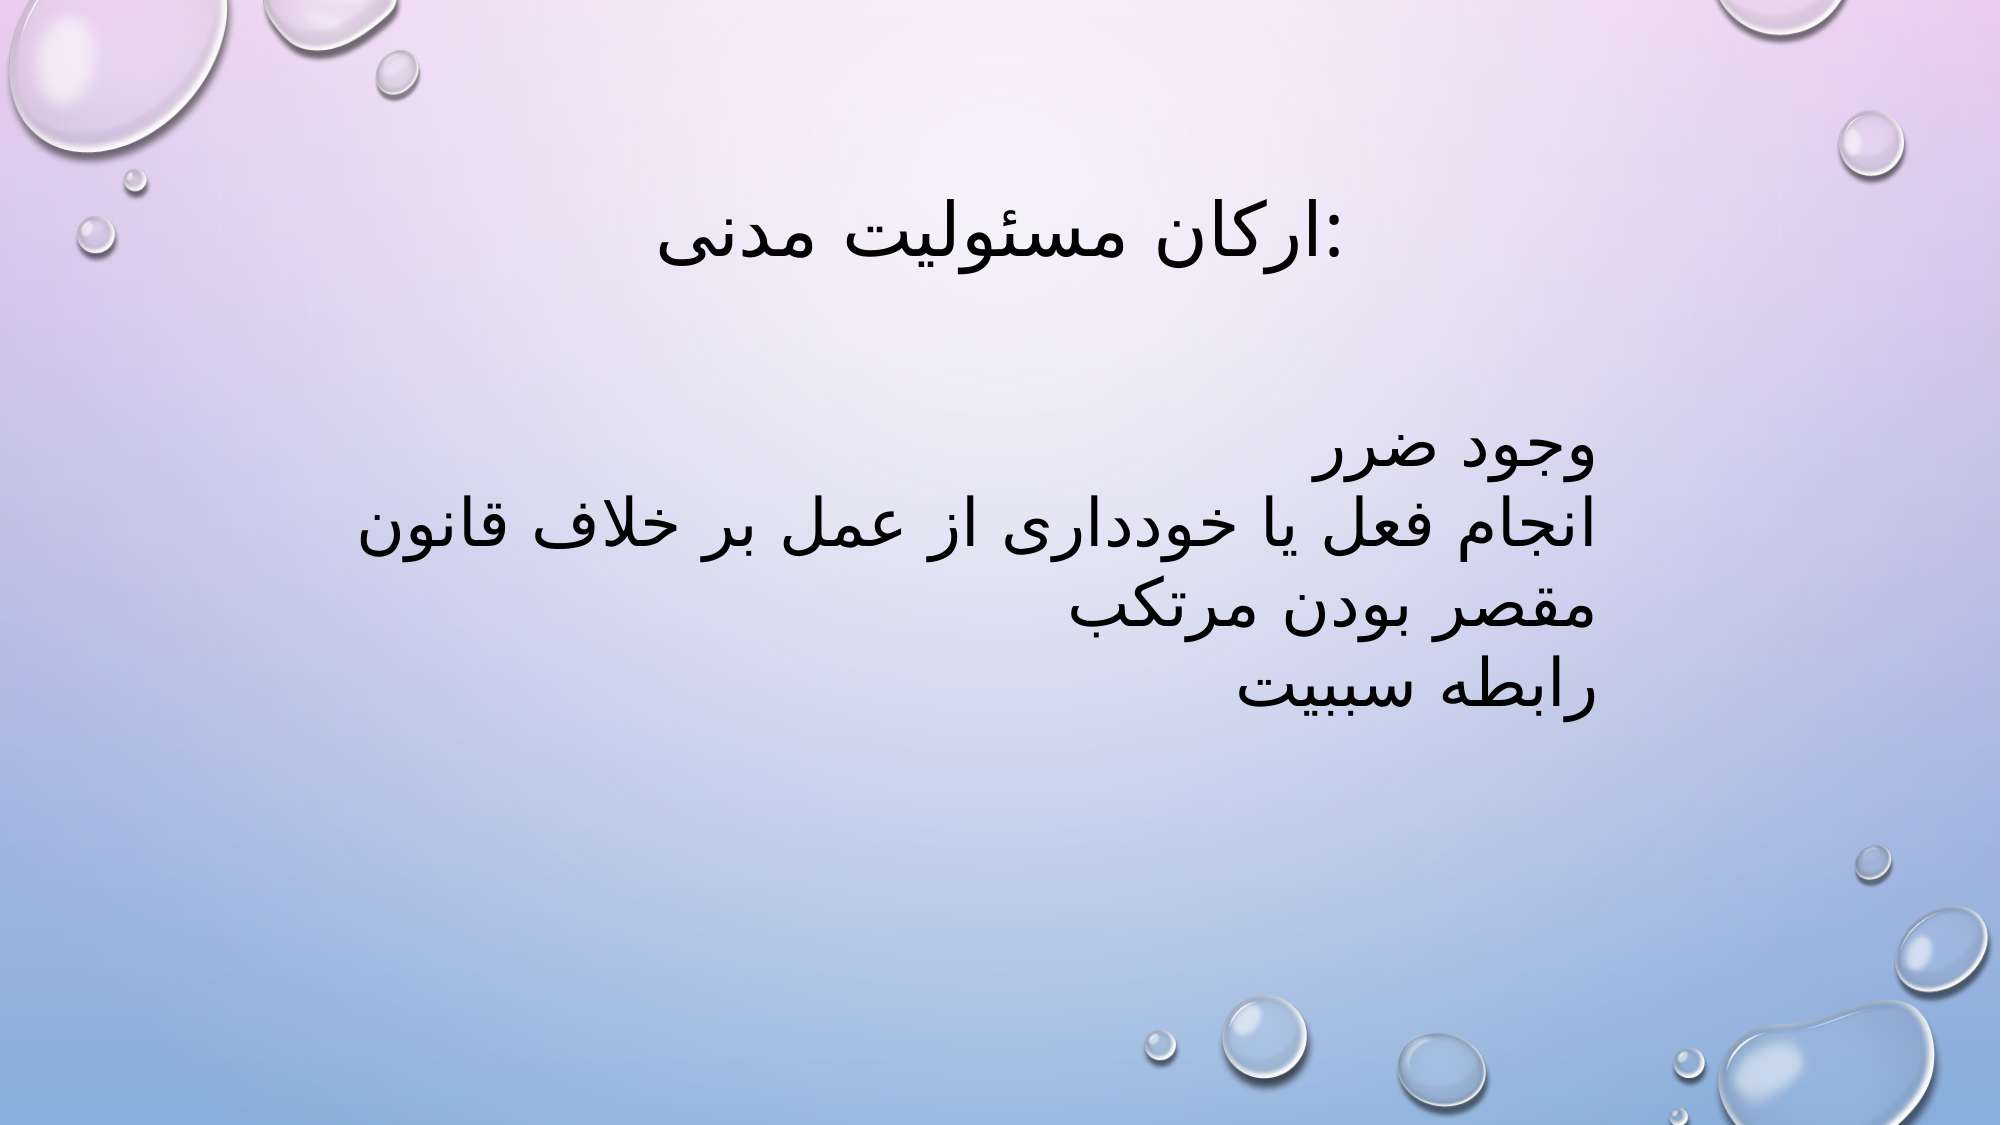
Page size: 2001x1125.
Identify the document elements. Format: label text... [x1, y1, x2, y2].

title ارکان مسئولیت مدنی: [149, 101, 1851, 364]
text_box وجود ضرر انجام فعل یا خودداری از عمل بر خلاف قانون مقصر بودن مرتکب رابطه سببیت [214, 392, 1614, 727]
picture [0, 0, 2000, 1125]
